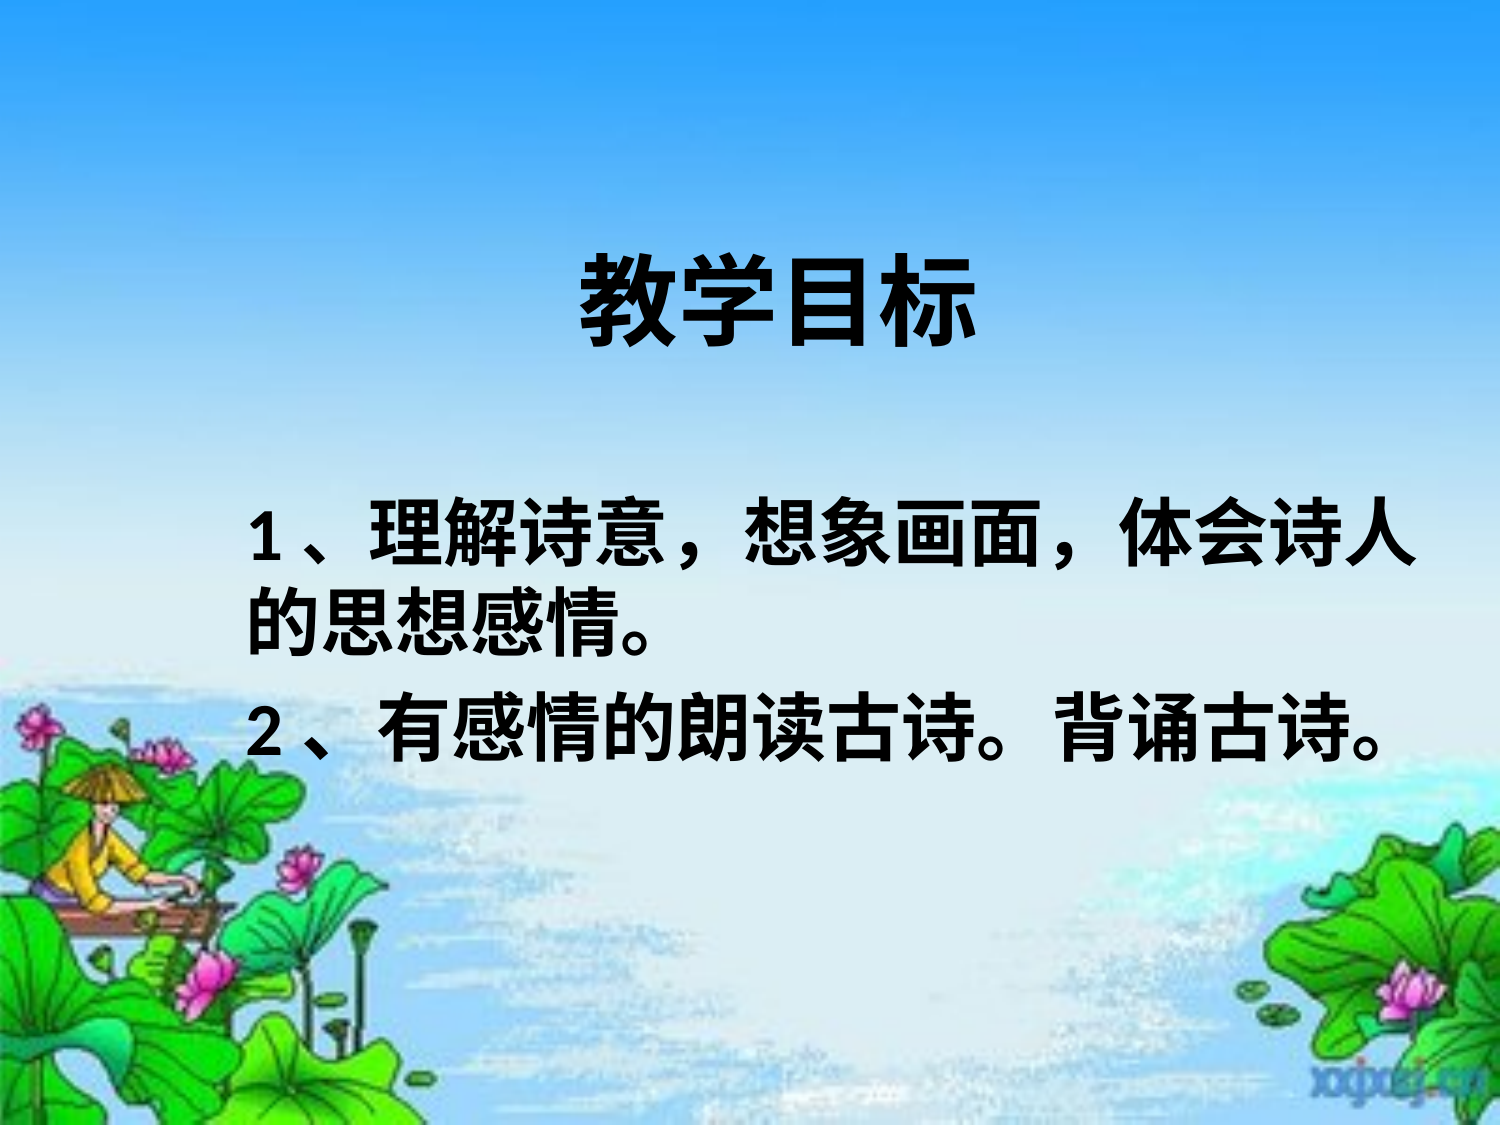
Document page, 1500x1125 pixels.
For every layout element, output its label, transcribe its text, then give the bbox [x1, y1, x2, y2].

picture [0, 0, 1500, 1125]
title 教学目标 [294, 198, 1264, 400]
subtitle 1、理解诗意，想象画面，体会诗人的思想感情。 2、有感情的朗读古诗。背诵古诗。 [230, 478, 1470, 871]
